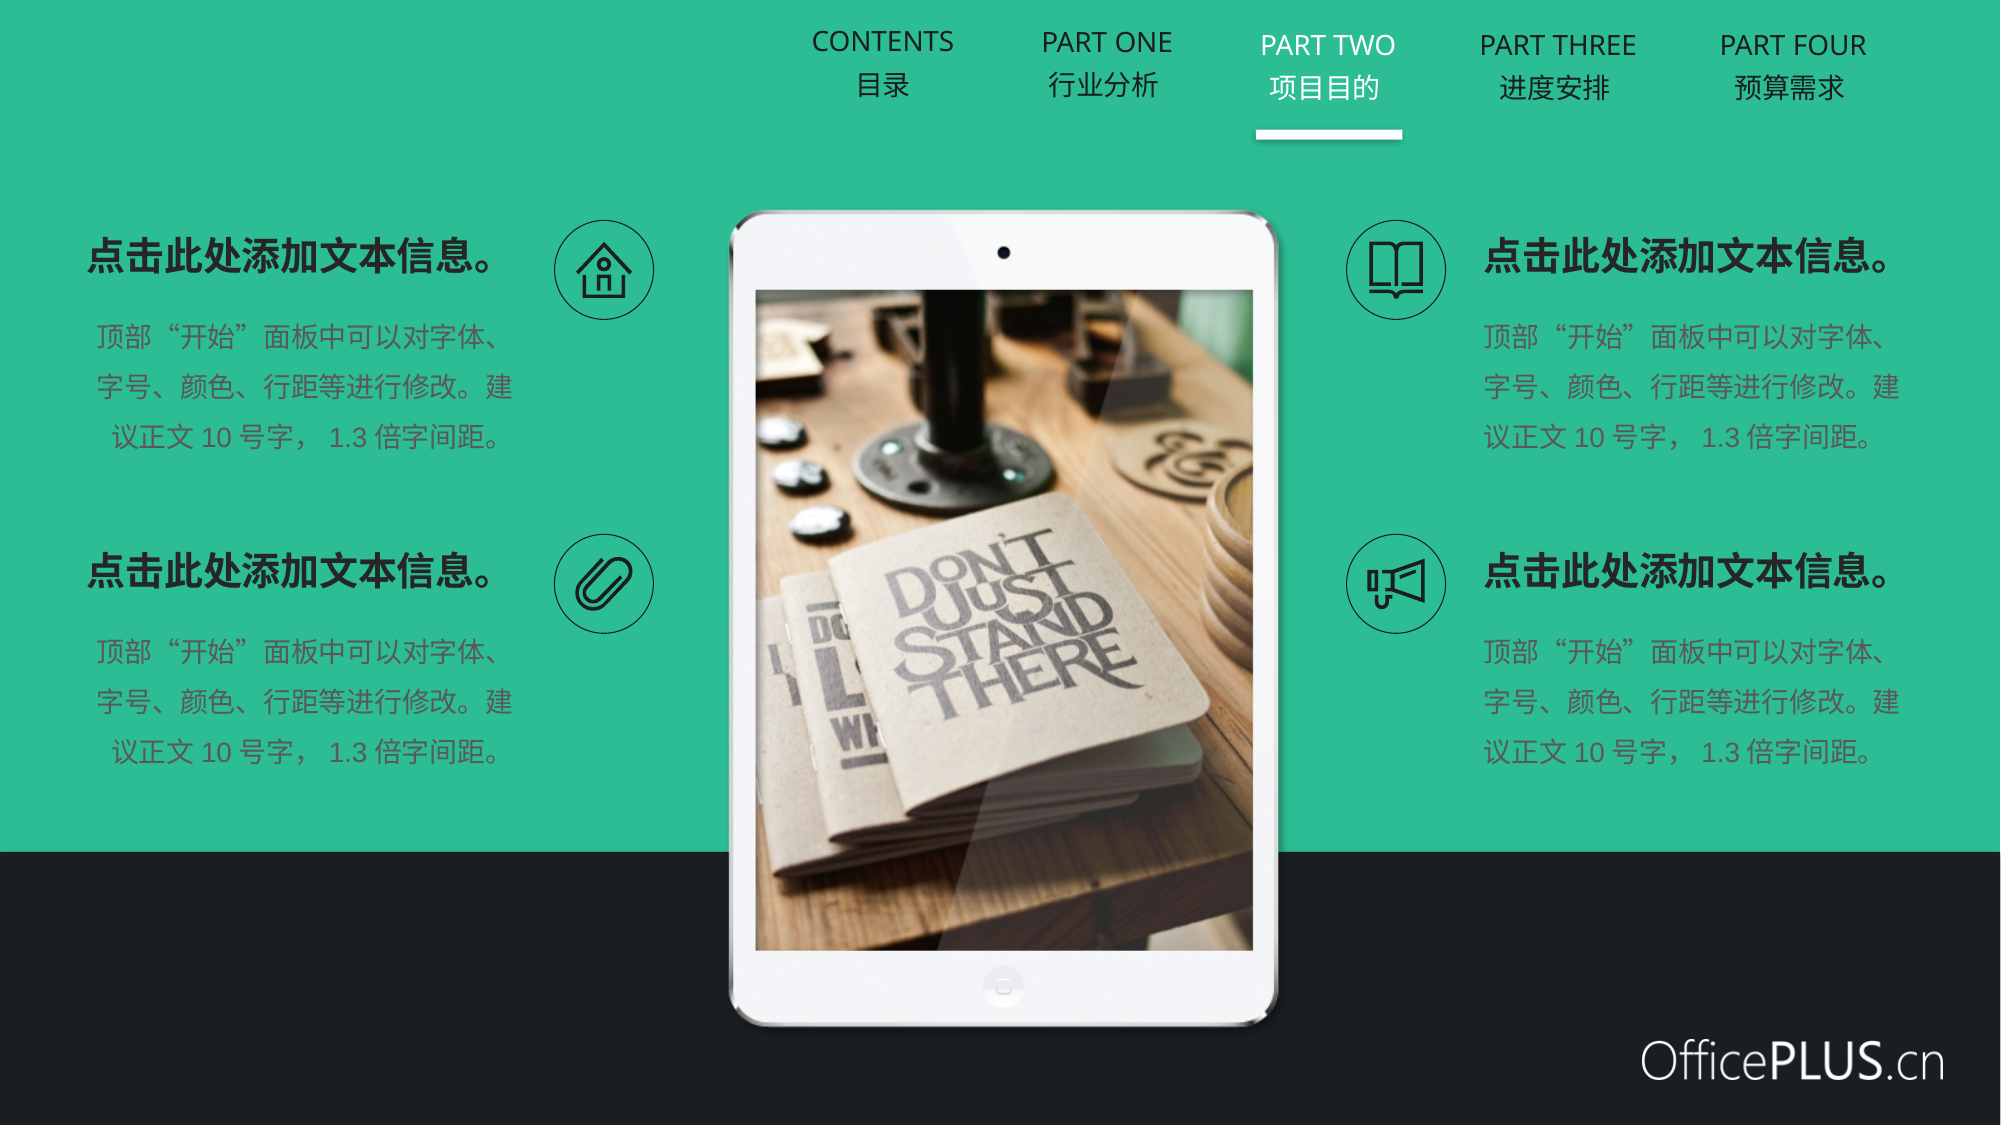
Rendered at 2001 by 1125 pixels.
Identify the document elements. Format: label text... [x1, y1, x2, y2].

text_box [0, 851, 2001, 1125]
text_box 顶部“开始”面板中可以对字体、字号、颜色、行距等进行修改。建议正文10号字，1.3倍字间距。 [1469, 295, 1930, 461]
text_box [1346, 534, 1446, 634]
picture [1642, 1039, 1944, 1081]
text_box 点击此处添加文本信息。 [1469, 223, 1930, 286]
text_box 点击此处添加文本信息。 [1469, 538, 1930, 601]
text_box PART FOUR 预算需求 [1704, 10, 1882, 112]
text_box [725, 206, 1284, 1036]
text_box 顶部“开始”面板中可以对字体、字号、颜色、行距等进行修改。建议正文10号字，1.3倍字间距。 [67, 610, 528, 776]
text_box 点击此处添加文本信息。 [67, 538, 528, 601]
text_box 顶部“开始”面板中可以对字体、字号、颜色、行距等进行修改。建议正文10号字，1.3倍字间距。 [67, 295, 528, 461]
text_box [1255, 129, 1403, 140]
text_box 顶部“开始”面板中可以对字体、字号、颜色、行距等进行修改。建议正文10号字，1.3倍字间距。 [1469, 610, 1930, 776]
text_box CONTENTS 目录 [796, 6, 969, 109]
text_box PART THREE 进度安排 [1464, 10, 1652, 112]
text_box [1346, 220, 1446, 320]
text_box PART TWO 项目目的 [1245, 10, 1412, 112]
text_box PART ONE 行业分析 [1026, 7, 1188, 109]
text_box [554, 220, 654, 320]
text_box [554, 534, 654, 634]
text_box 点击此处添加文本信息。 [67, 223, 528, 286]
